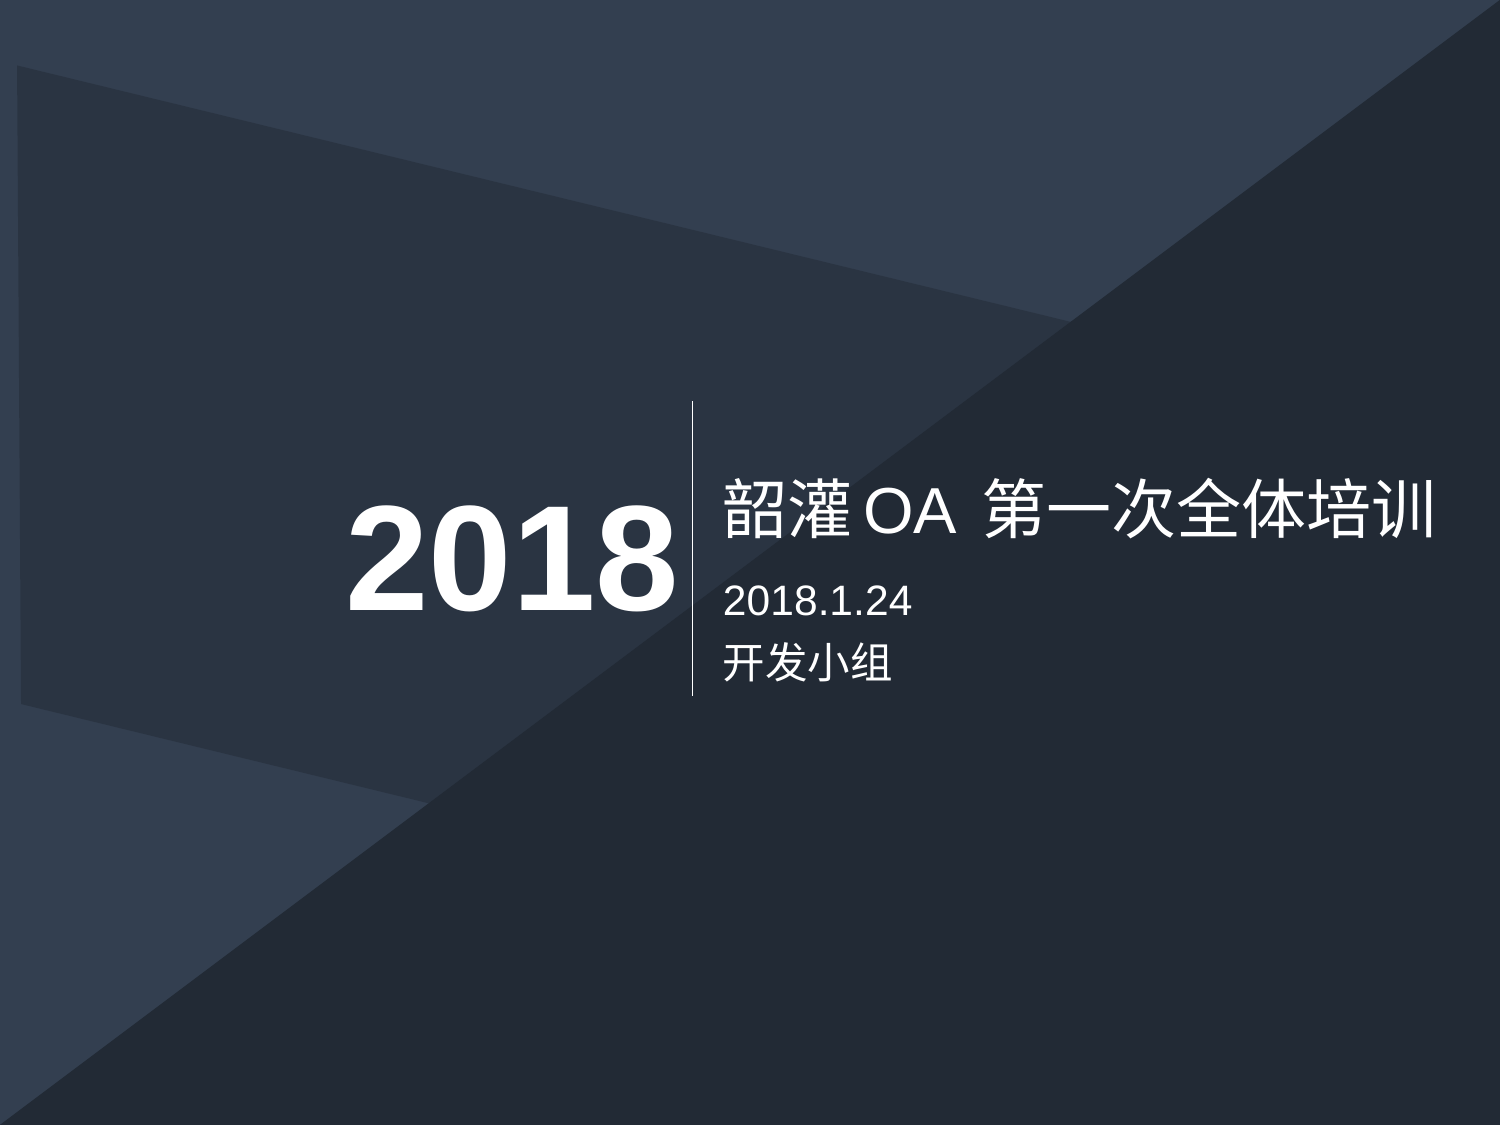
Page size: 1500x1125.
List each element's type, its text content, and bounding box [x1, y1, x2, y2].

subtitle 2018.1.24 开发小组 [707, 571, 1454, 697]
title 韶灌OA 第一次全体培训 [707, 410, 1454, 555]
text_box 2018 [224, 415, 695, 686]
